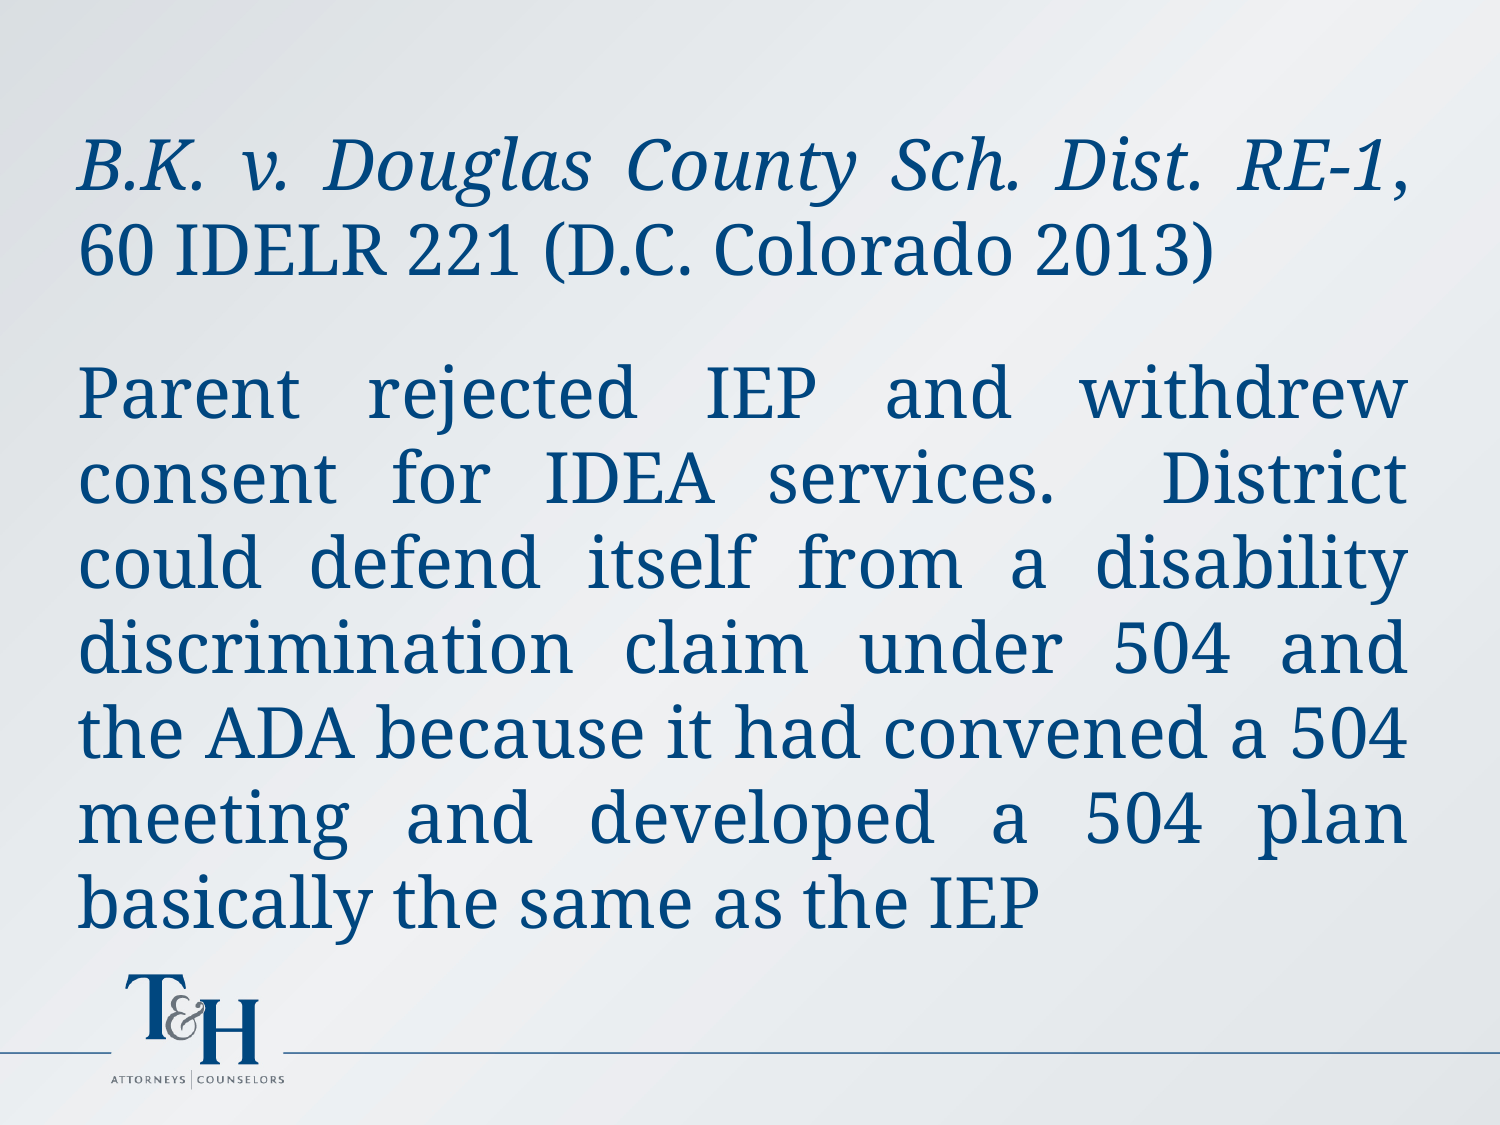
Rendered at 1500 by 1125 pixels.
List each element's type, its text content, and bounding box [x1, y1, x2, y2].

list B.K. v. Douglas County Sch. Dist. RE-1, 60 IDELR 221 (D.C. Colorado 2013) Parent rejected IEP and withdrew consent for IDEA services. District could defend itself from a disability discrimination claim under 504 and the ADA because it had convened a 504 meeting and developed a 504 plan basically the same as the IEP [62, 112, 1426, 976]
picture [0, 0, 1500, 1125]
